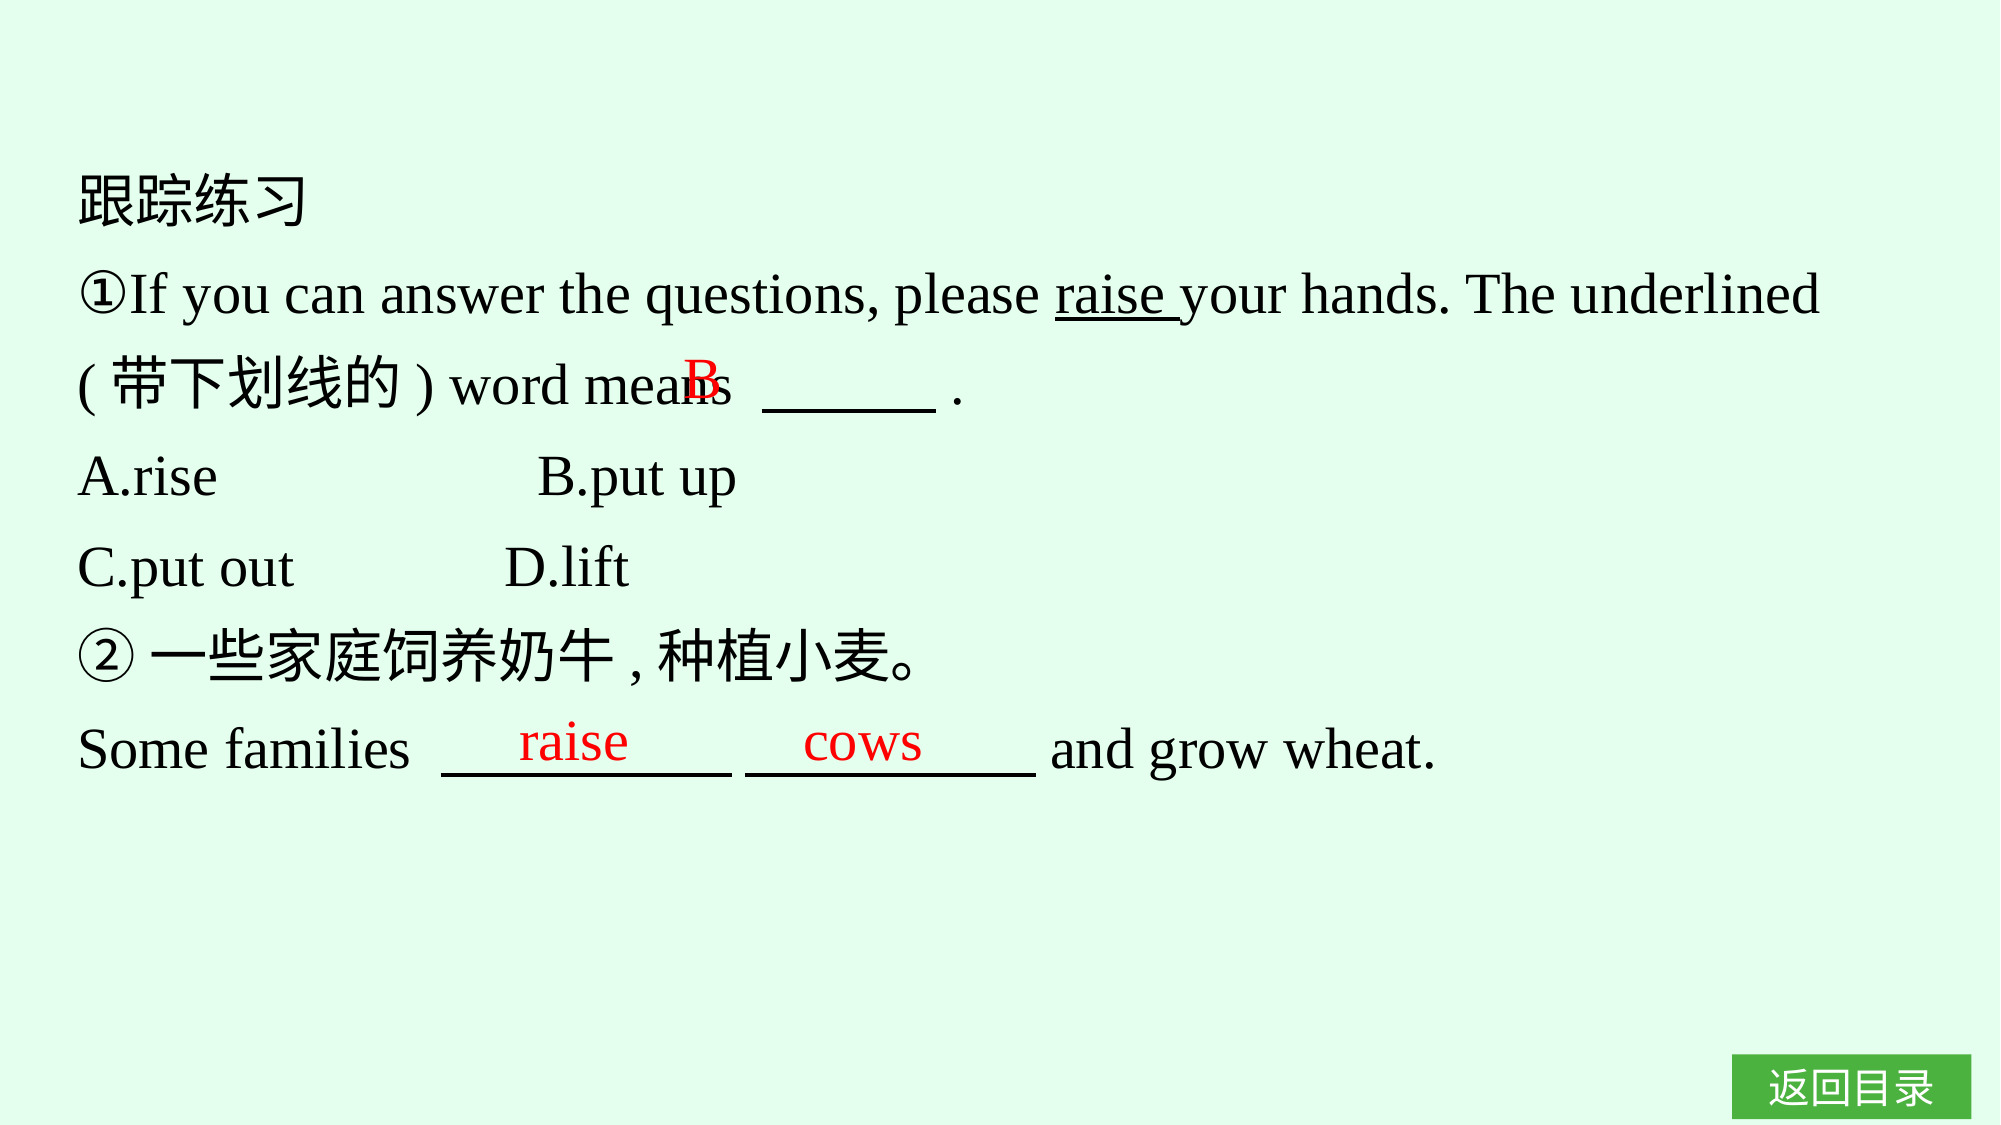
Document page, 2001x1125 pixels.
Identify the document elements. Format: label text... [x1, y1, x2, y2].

text_box 跟踪练习 ①If you can answer the questions, please raise your hands. The underlined (带下划线的) word means . A.rise B.put up C.put out D.lift ②一些家庭饲养奶牛,种植小麦。 Some families and grow wheat. [62, 136, 1938, 788]
text_box B [669, 319, 738, 418]
text_box raise cows [504, 681, 939, 780]
